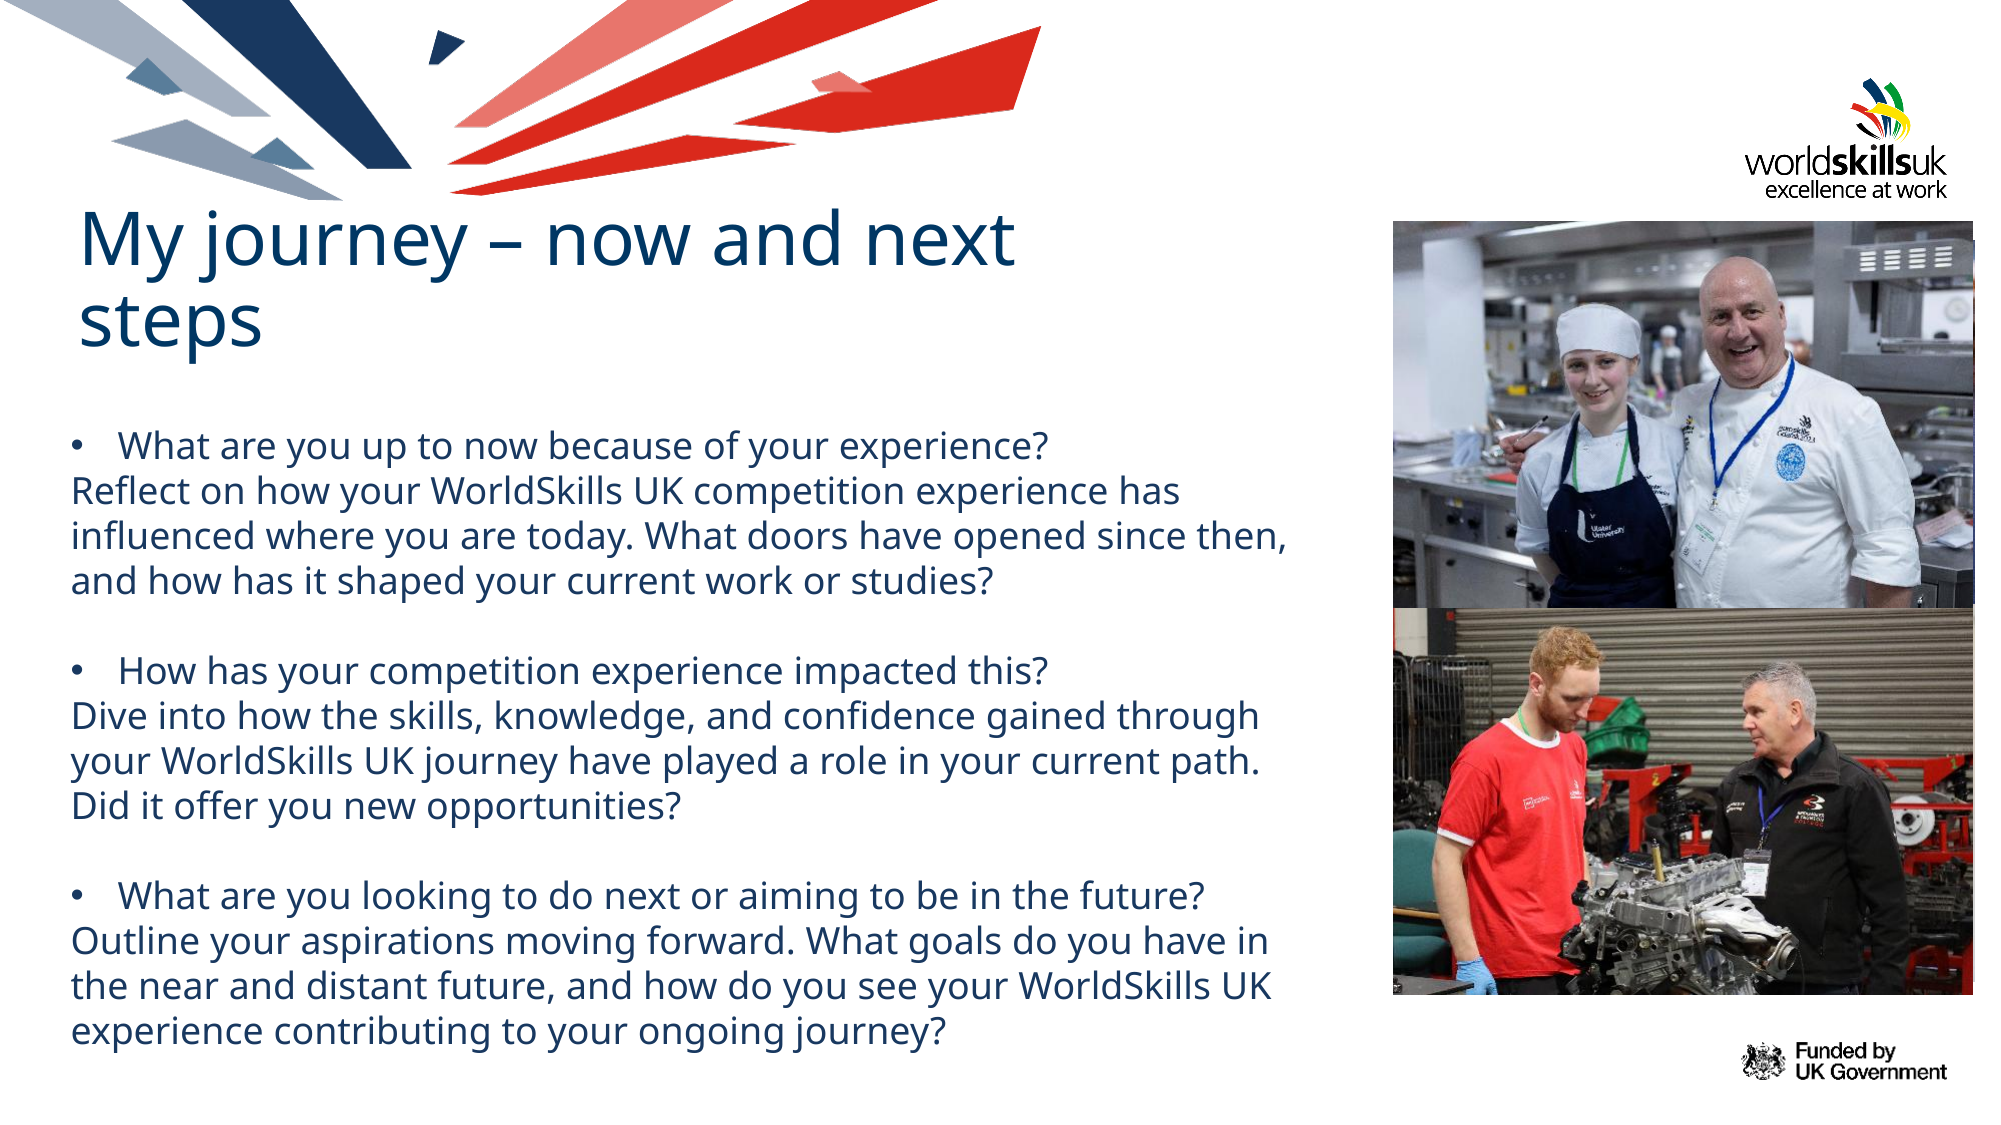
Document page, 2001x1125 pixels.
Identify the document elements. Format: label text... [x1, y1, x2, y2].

picture [0, 0, 1057, 208]
picture [1393, 47, 1978, 995]
title My journey – now and next steps [63, 192, 1202, 370]
picture [1736, 1037, 1952, 1085]
text_box What are you up to now because of your experience? Reflect on how your WorldSkills UK competition experience has influenced where you are today. What doors have opened since then, and how has it shaped your current work or studies? How has your competition experience impacted this? Dive into how the skills, knowledge, and confidence gained through your WorldSkills UK journey have played a role in your current path. Did it offer you new opportunities? What are you looking to do next or aiming to be in the future? Outline your aspirations moving forward. What goals do you have in the near and distant future, and how do you see your WorldSkills UK experience contributing to your ongoing journey? [63, 414, 1335, 1125]
